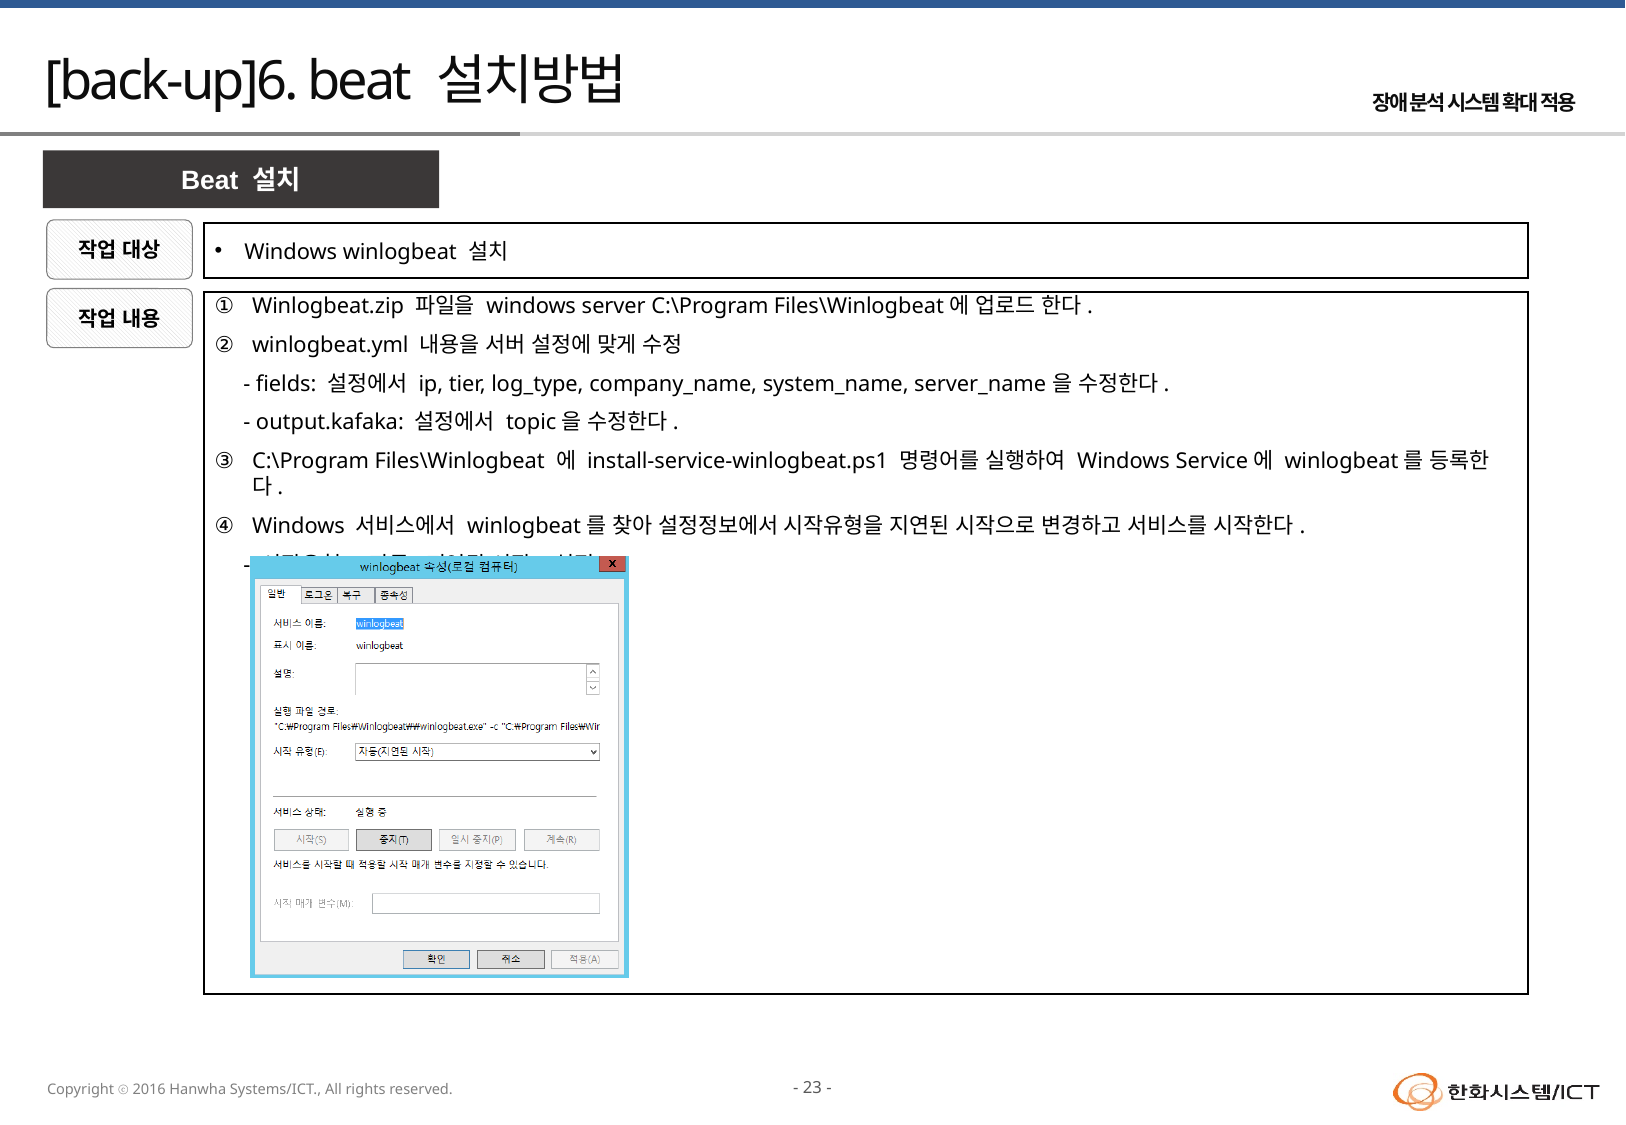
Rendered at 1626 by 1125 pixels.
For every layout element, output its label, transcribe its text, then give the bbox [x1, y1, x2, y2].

picture [1393, 1073, 1600, 1111]
text_box Windows winlogbeat 설치 [204, 223, 1528, 278]
text_box 작업 내용 [46, 287, 193, 349]
text_box 작업 대상 [46, 219, 193, 280]
picture [250, 556, 629, 978]
text_box Winlogbeat.zip 파일을 windows server C:\Program Files\Winlogbeat에 업로드 한다. winlogbeat.yml 내용을 서버 설정에 맞게 수정 - fields: 설정에서 ip, tier, log_type, company_name, system_name, server_name을 수정한다. - output.kafaka: 설정에서 topic을 수정한다. C:\Program Files\Winlogbeat 에 install-service-winlogbeat.ps1 명령어를 실행하여 Windows Service에 winlogbeat를 등록한다. Windows 서비스에서 winlogbeat를 찾아 설정정보에서 시작유형을 지연된 시작으로 변경하고 서비스를 시작한다. - 시작유형 : 자동(지연된 시작) 설정 [204, 291, 1528, 994]
title [back-up]6. beat 설치방법 [44, 45, 1194, 125]
text_box Beat 설치 [42, 149, 440, 209]
